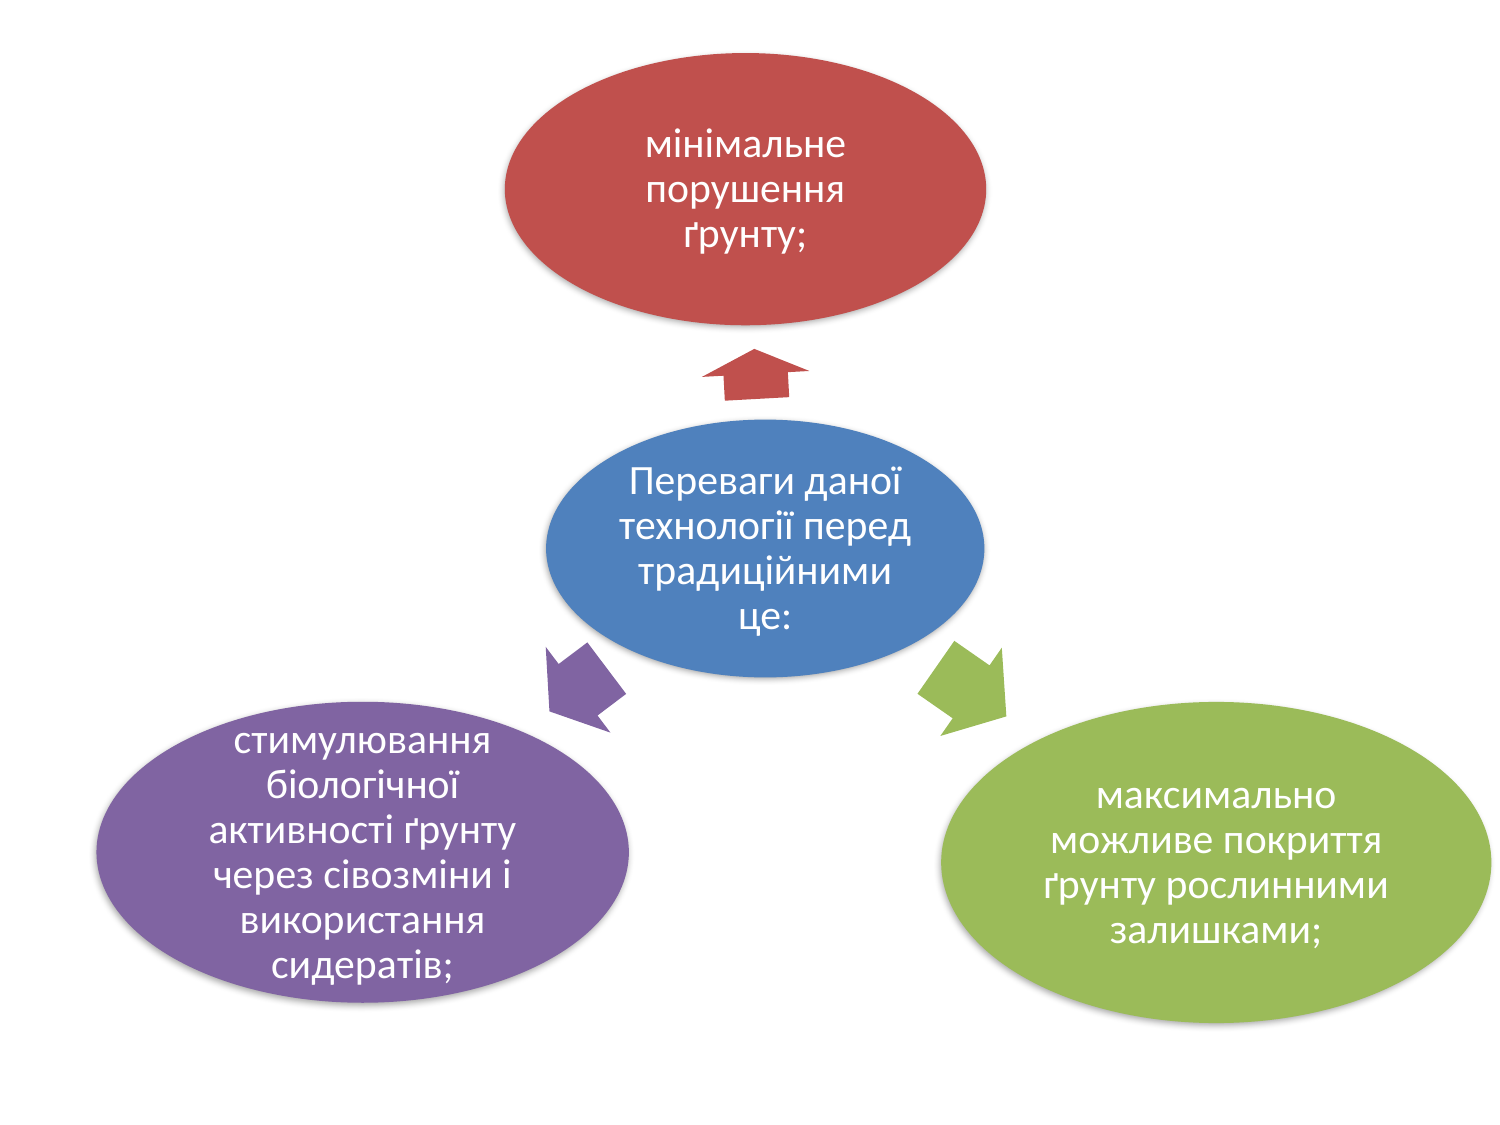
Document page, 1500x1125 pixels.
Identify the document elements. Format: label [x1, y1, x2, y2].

text_box [0, 42, 1500, 1024]
